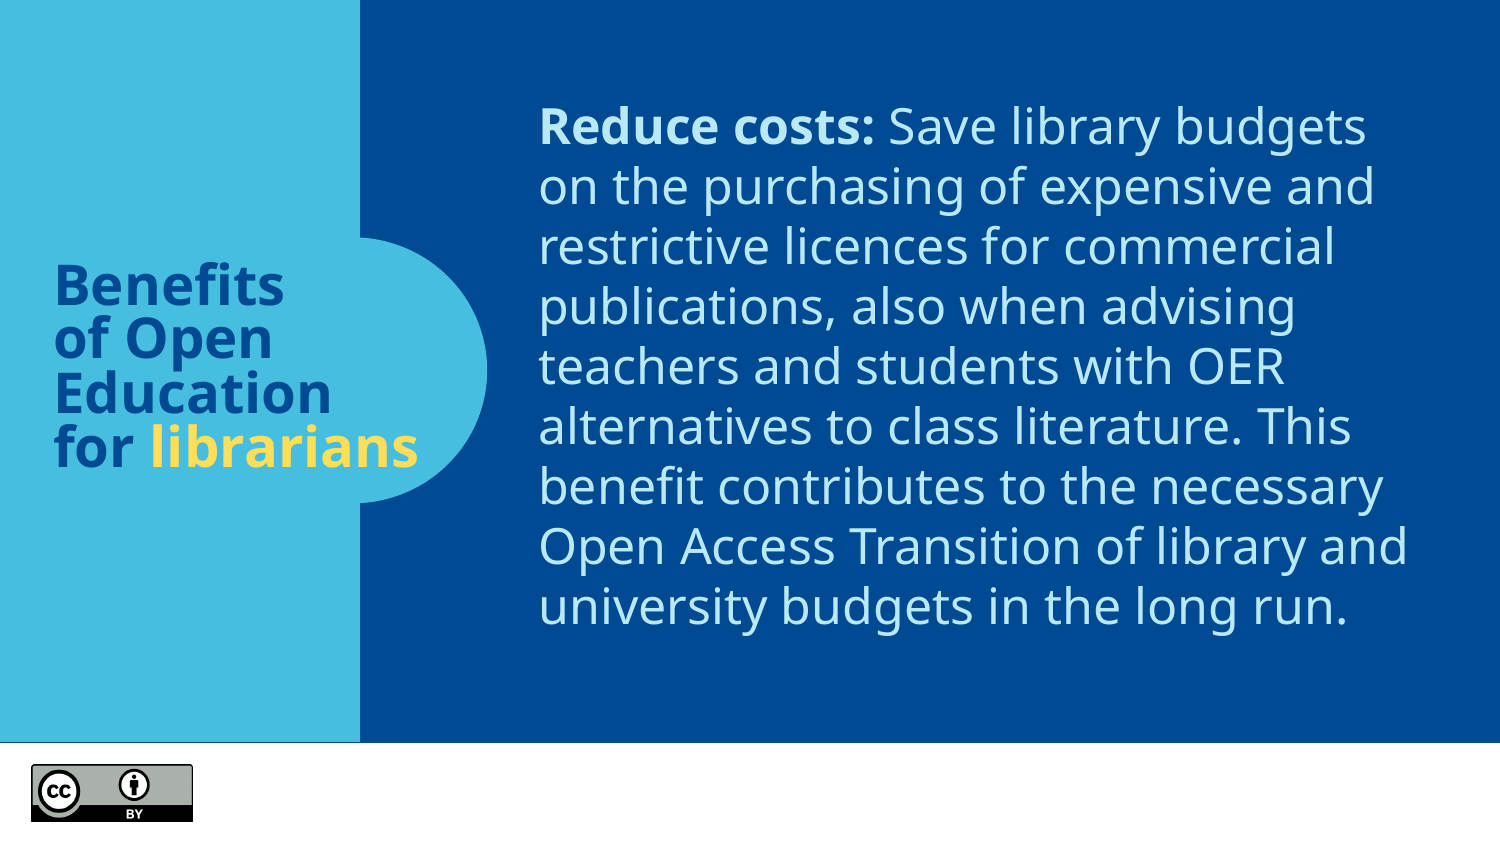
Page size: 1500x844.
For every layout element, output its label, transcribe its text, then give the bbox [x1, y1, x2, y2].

text_box [304, 237, 401, 246]
text_box [300, 493, 405, 504]
picture [31, 764, 193, 822]
text_box Benefits of Open Education for librarians [38, 246, 448, 493]
text_box [448, 276, 488, 465]
text_box [0, 750, 1500, 844]
text_box Reduce costs: Save library budgets on the purchasing of expensive and restrictive licences for commercial publications, also when advising teachers and students with OER alternatives to class literature. This benefit contributes to the necessary Open Access Transition of library and university budgets in the long run. [523, 79, 1438, 650]
text_box [0, 0, 361, 742]
